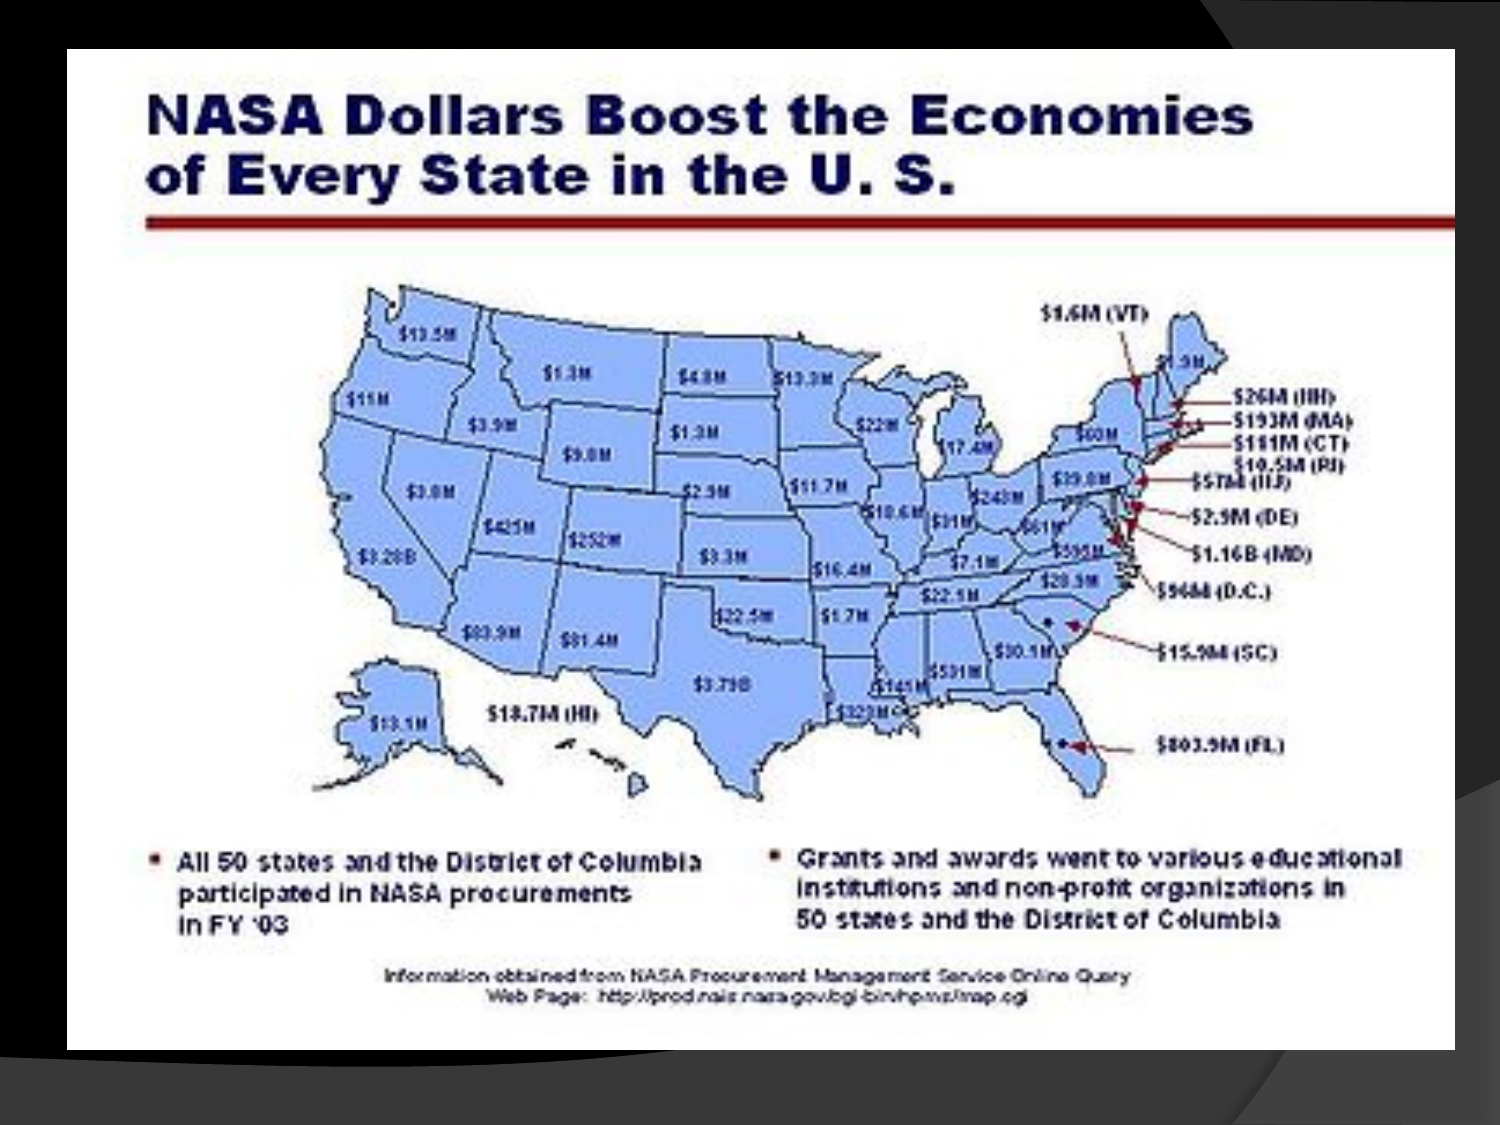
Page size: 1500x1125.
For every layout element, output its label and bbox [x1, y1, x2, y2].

picture [67, 49, 1456, 1051]
